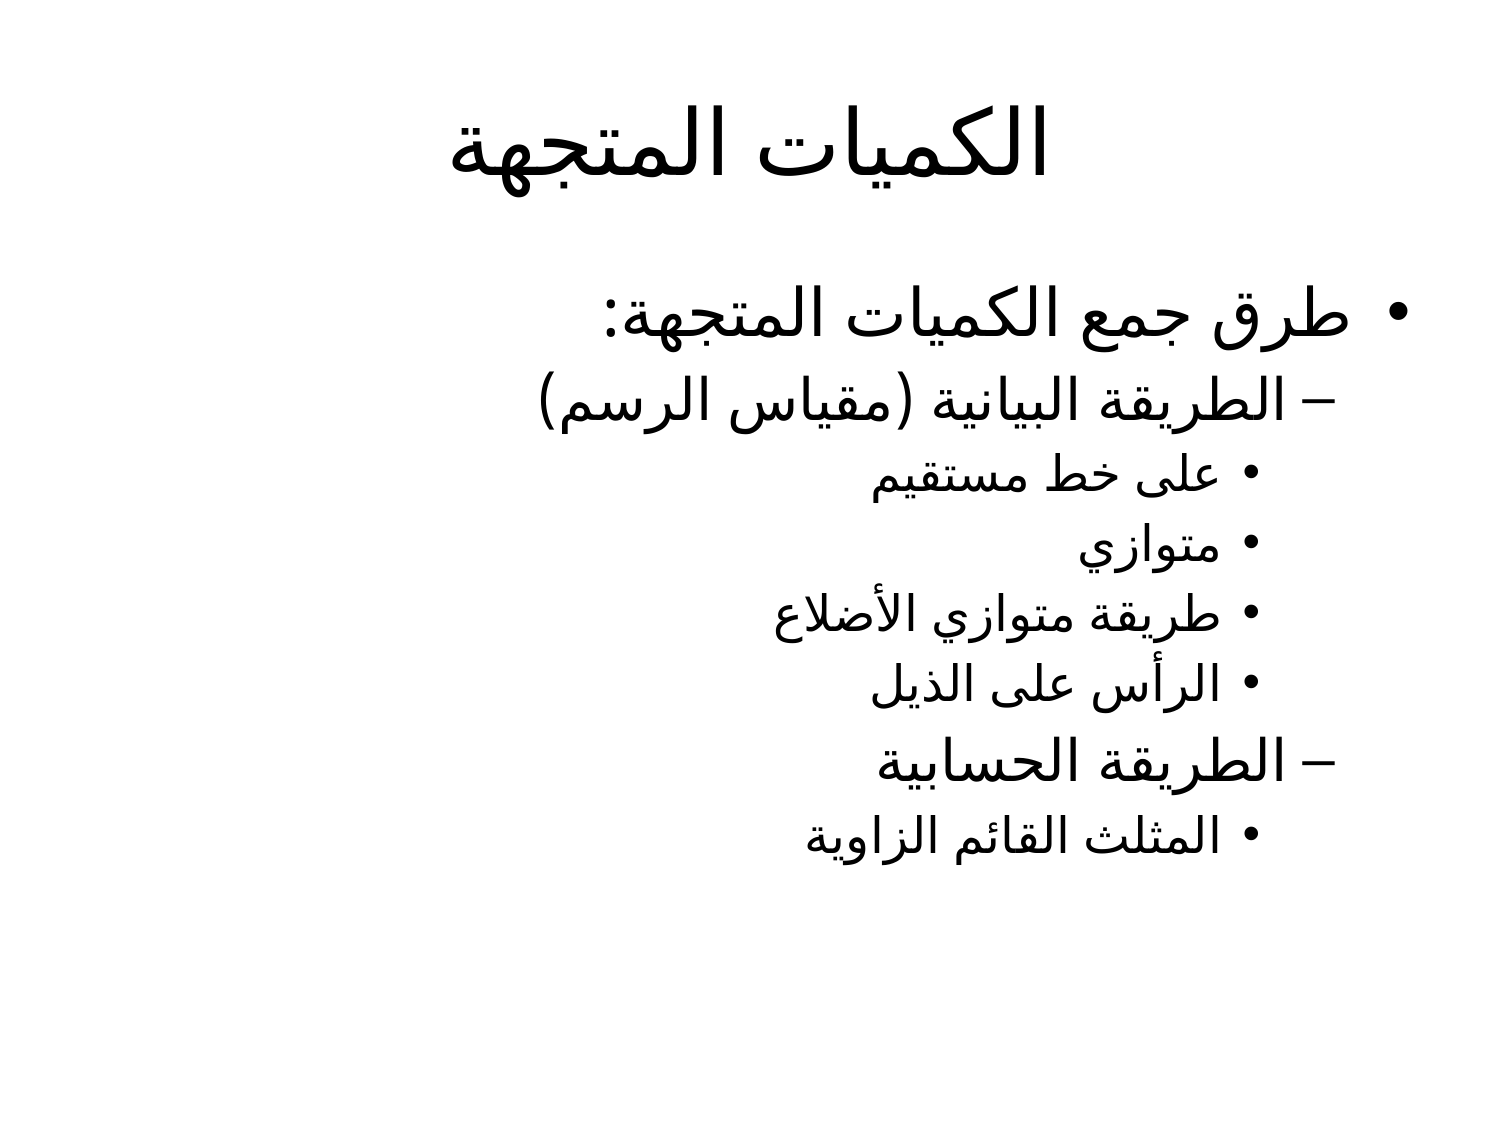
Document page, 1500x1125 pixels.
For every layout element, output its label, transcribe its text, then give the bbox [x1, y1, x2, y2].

title الكميات المتجهة [75, 45, 1425, 233]
list طرق جمع الكميات المتجهة: الطريقة البيانية (مقياس الرسم) على خط مستقيم متوازي طريقة متوازي الأضلاع الرأس على الذيل الطريقة الحسابية المثلث القائم الزاوية [75, 262, 1425, 1005]
